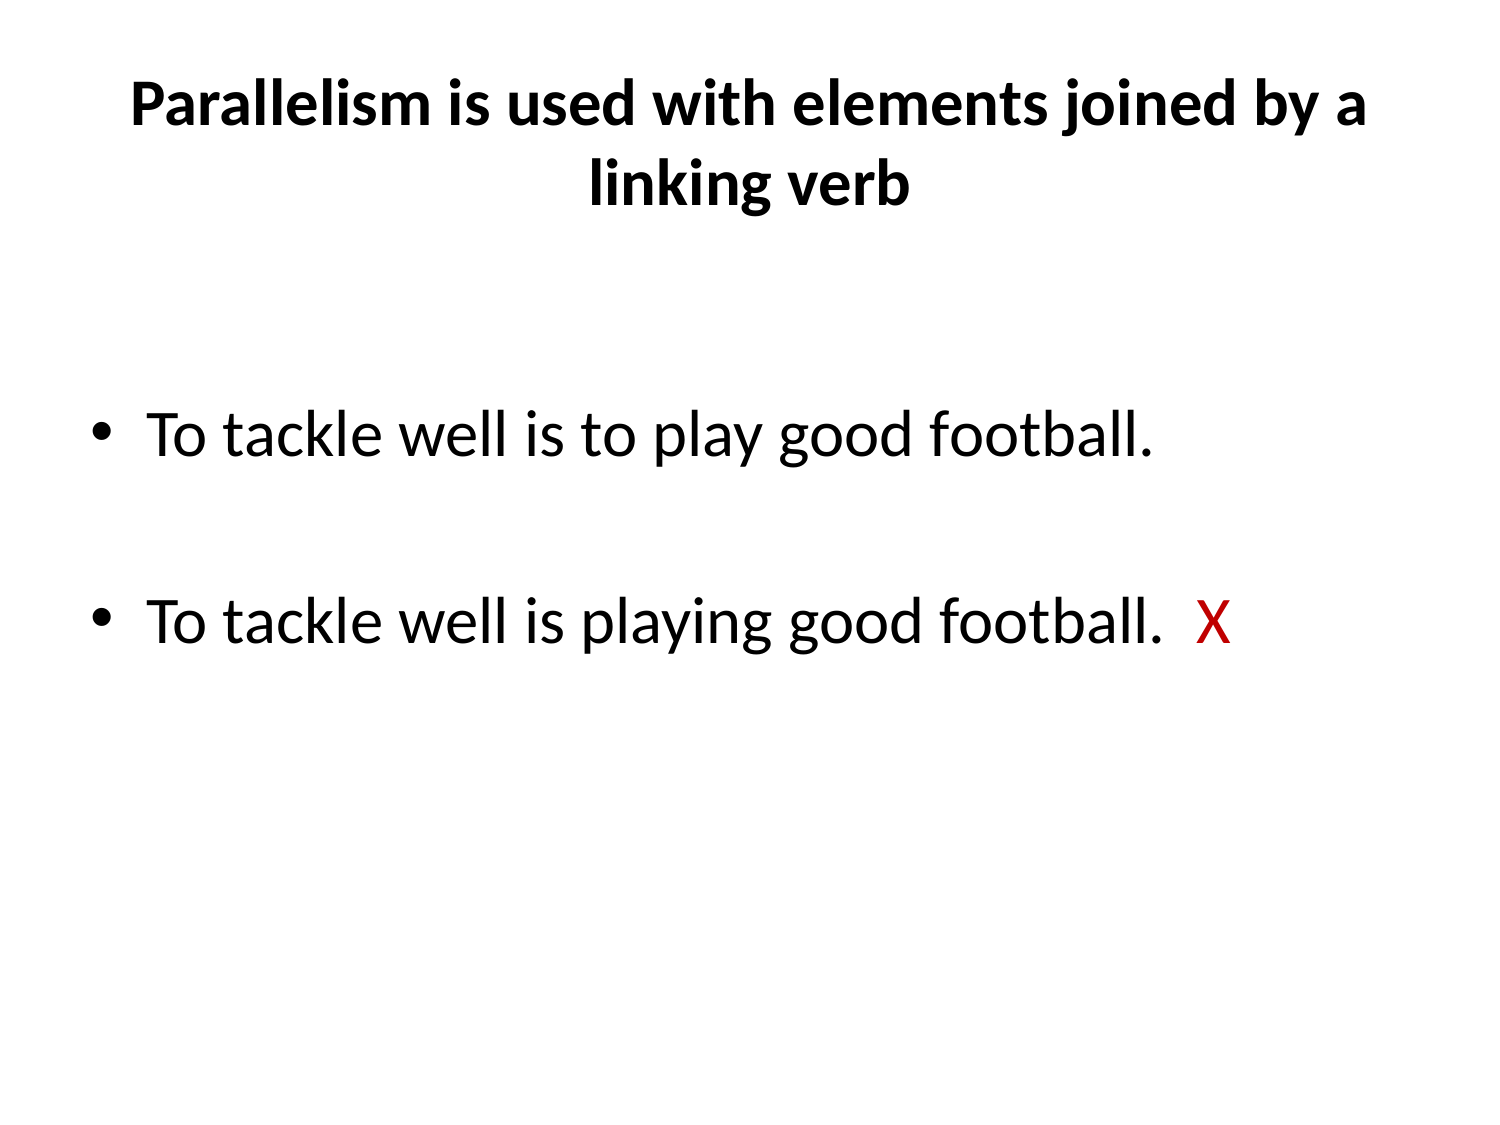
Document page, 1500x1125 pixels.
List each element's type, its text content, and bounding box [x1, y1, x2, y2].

list To tackle well is to play good football. To tackle well is playing good football. X [75, 382, 1425, 1125]
title Parallelism is used with elements joined by a linking verb [75, 45, 1425, 233]
